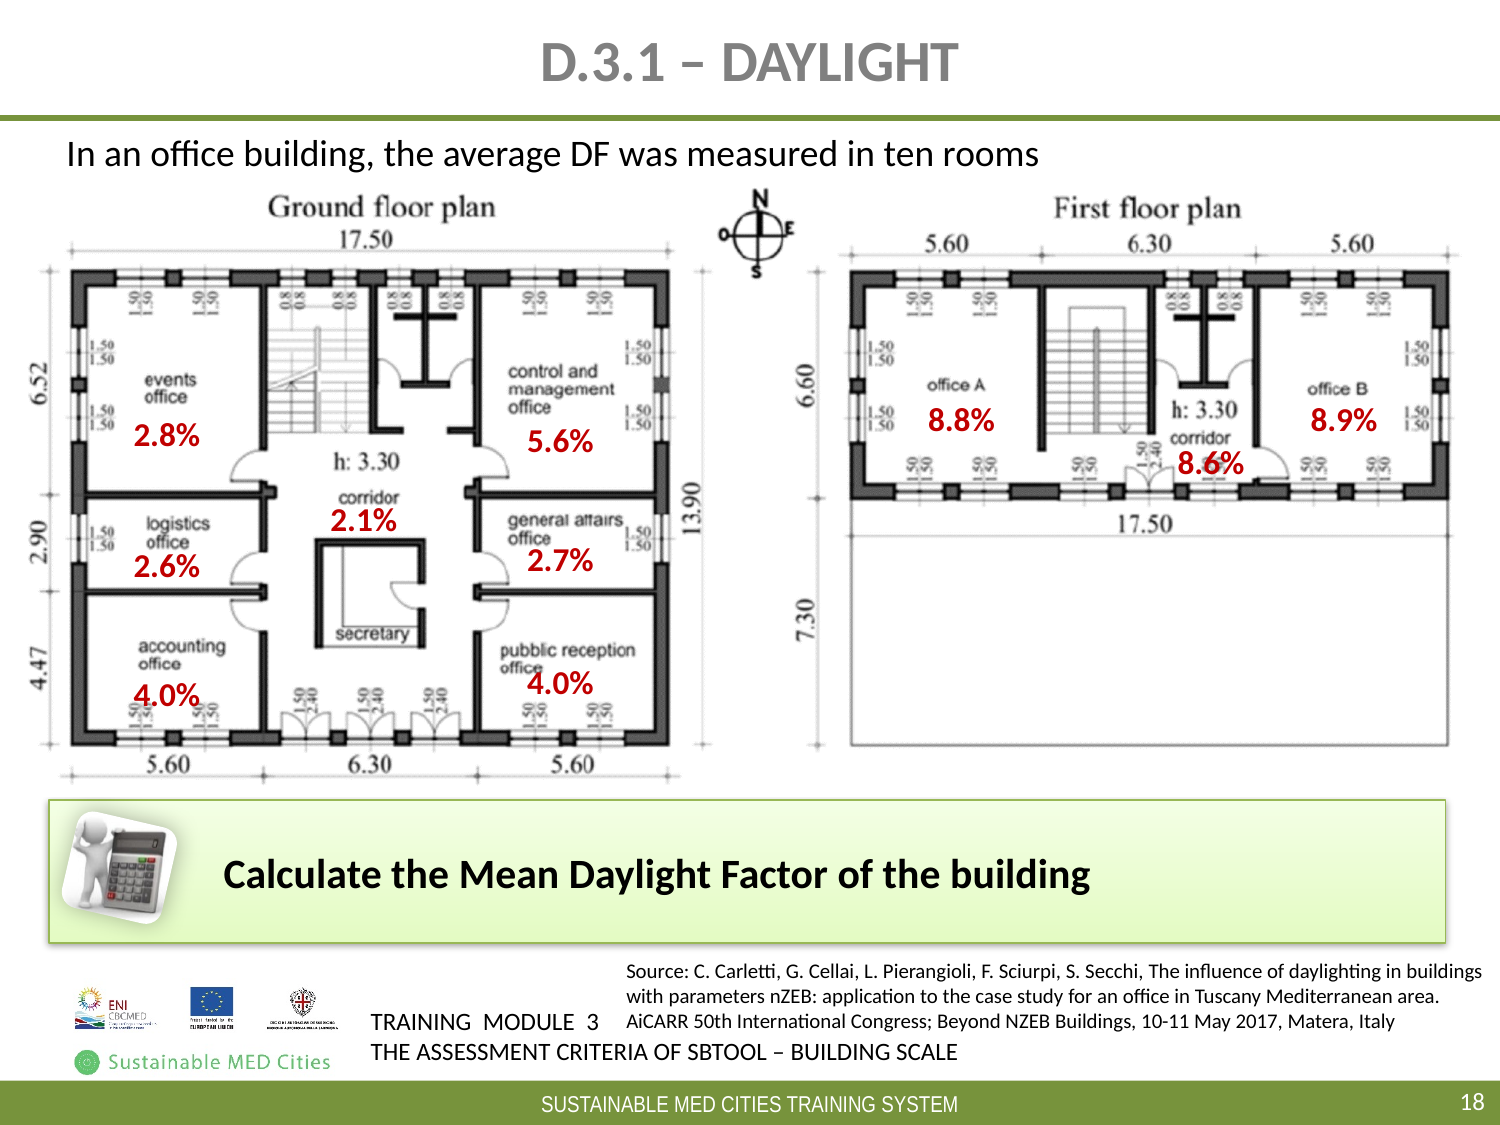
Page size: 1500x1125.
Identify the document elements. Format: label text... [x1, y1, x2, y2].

slide_number 18 [1149, 1076, 1500, 1125]
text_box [21, 182, 1479, 797]
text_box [48, 805, 1446, 944]
text_box Source: C. Carletti, G. Cellai, L. Pierangioli, F. Sciurpi, S. Secchi, The influence of daylighting in buildings with parameters nZEB: application to the case study for an office in Tuscany Mediterranean area. AiCARR 50th International Congress; Beyond NZEB Buildings, 10-11 May 2017, Matera, Italy [611, 949, 1500, 1040]
picture [62, 978, 356, 1080]
title D.3.1 – DAYLIGHT [0, 0, 1500, 117]
text_box In an office building, the average DF was measured in ten rooms [51, 122, 1478, 181]
